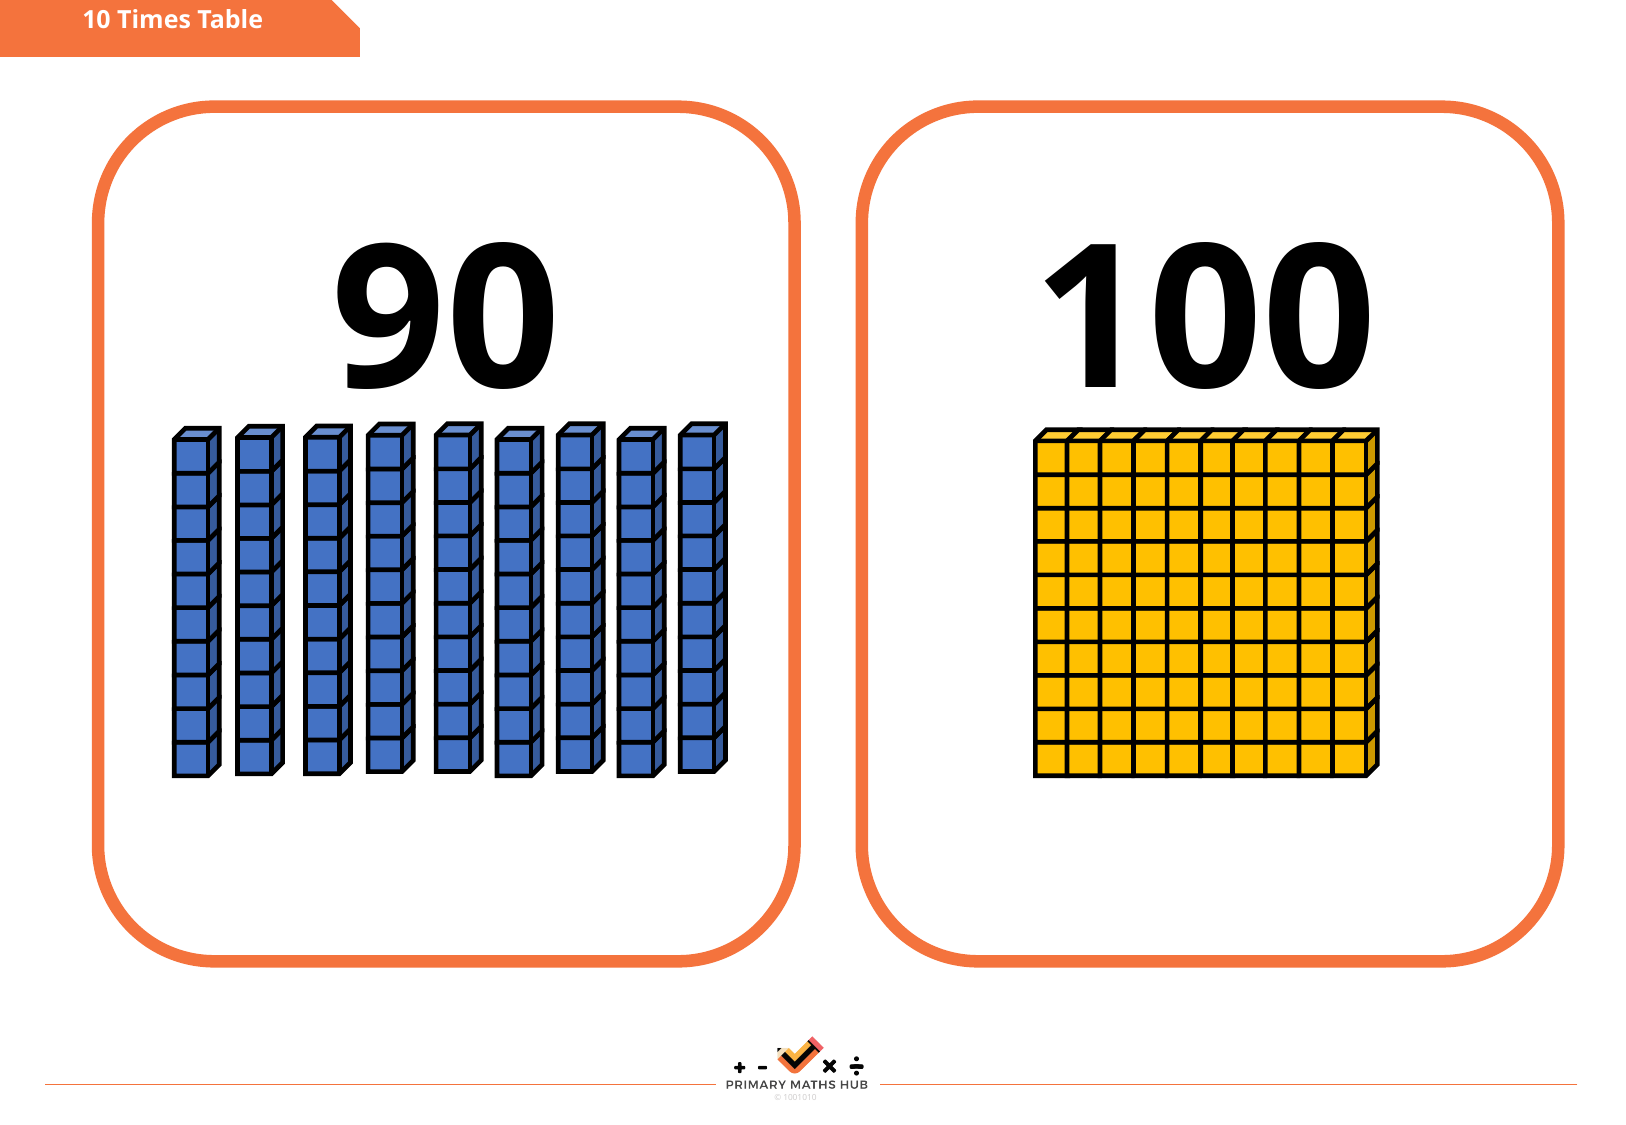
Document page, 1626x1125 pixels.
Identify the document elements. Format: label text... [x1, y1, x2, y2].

text_box [96, 207, 796, 963]
text_box [860, 187, 1560, 963]
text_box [368, 423, 414, 772]
text_box [869, 105, 1551, 179]
text_box 10 Times Table [0, 0, 361, 58]
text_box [174, 428, 220, 776]
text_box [680, 423, 726, 772]
text_box 100 [857, 179, 1554, 435]
picture [722, 1034, 872, 1094]
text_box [237, 426, 283, 774]
text_box © 1001010 [720, 1084, 870, 1110]
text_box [305, 425, 351, 774]
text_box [558, 423, 604, 772]
text_box [105, 105, 788, 179]
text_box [1035, 429, 1378, 776]
text_box 90 [98, 179, 795, 435]
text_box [619, 428, 665, 776]
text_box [496, 428, 543, 776]
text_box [436, 423, 482, 772]
